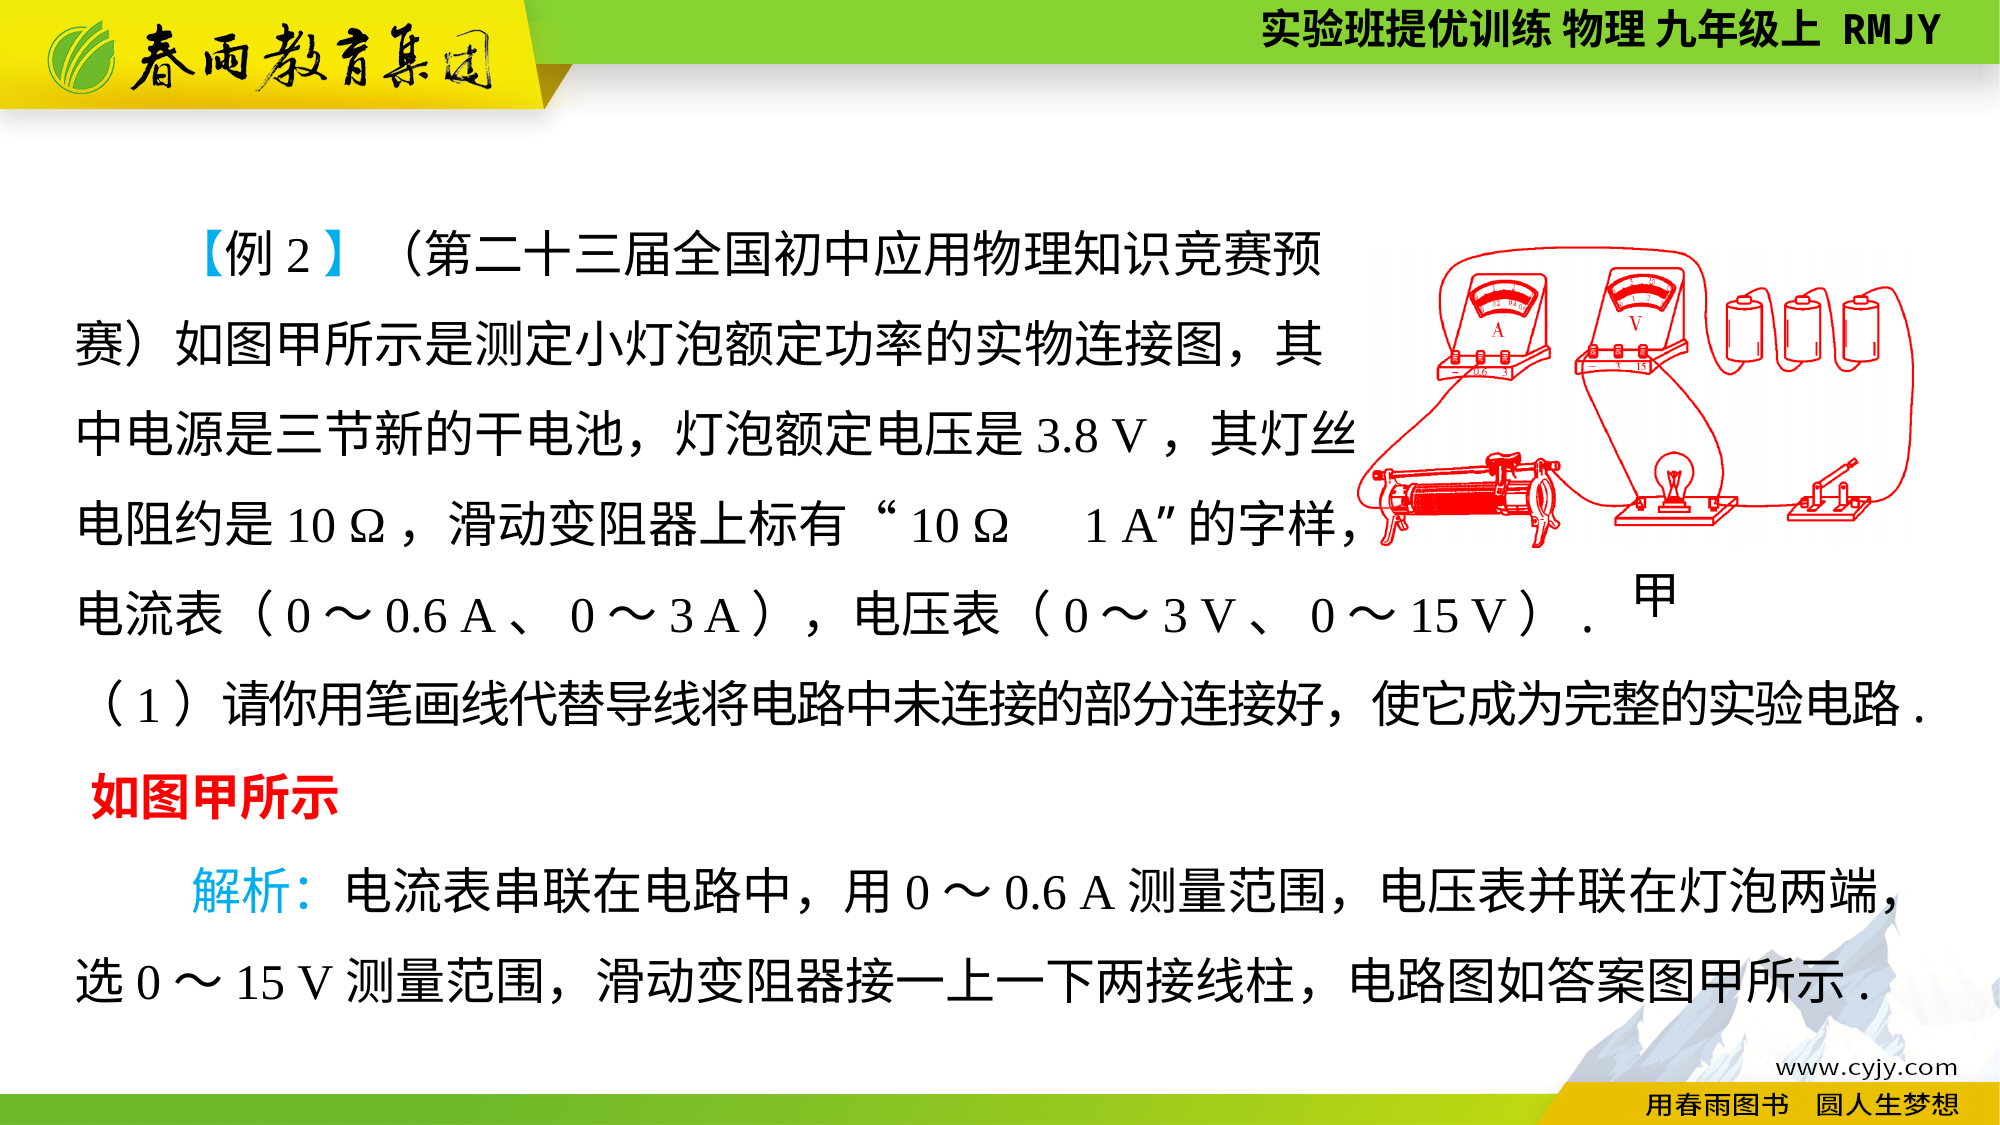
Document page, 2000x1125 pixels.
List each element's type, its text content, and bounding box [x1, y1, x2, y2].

list 【例2】（第二十三届全国初中应用物理知识竞赛预 赛）如图甲所示是测定小灯泡额定功率的实物连接图，其 中电源是三节新的干电池，灯泡额定电压是3.8 V，其灯丝 电阻约是10 Ω，滑动变阻器上标有“10 Ω 1 A”的字样， 电流表（0～0.6 A、0～3 A），电压表（0～3 V、0～15 V）. （1）请你用笔画线代替导线将电路中未连接的部分连接好，使它成为完整的实验电路. [59, 185, 1944, 746]
text_box 甲 [1615, 561, 1696, 632]
picture [0, 0, 2000, 1125]
text_box 如图甲所示 [75, 727, 367, 833]
text_box 解析：电流表串联在电路中，用0～0.6 A测量范围，电压表并联在灯泡两端，选0～15 V测量范围，滑动变阻器接一上一下两接线柱，电路图如答案图甲所示. [59, 822, 1944, 1018]
